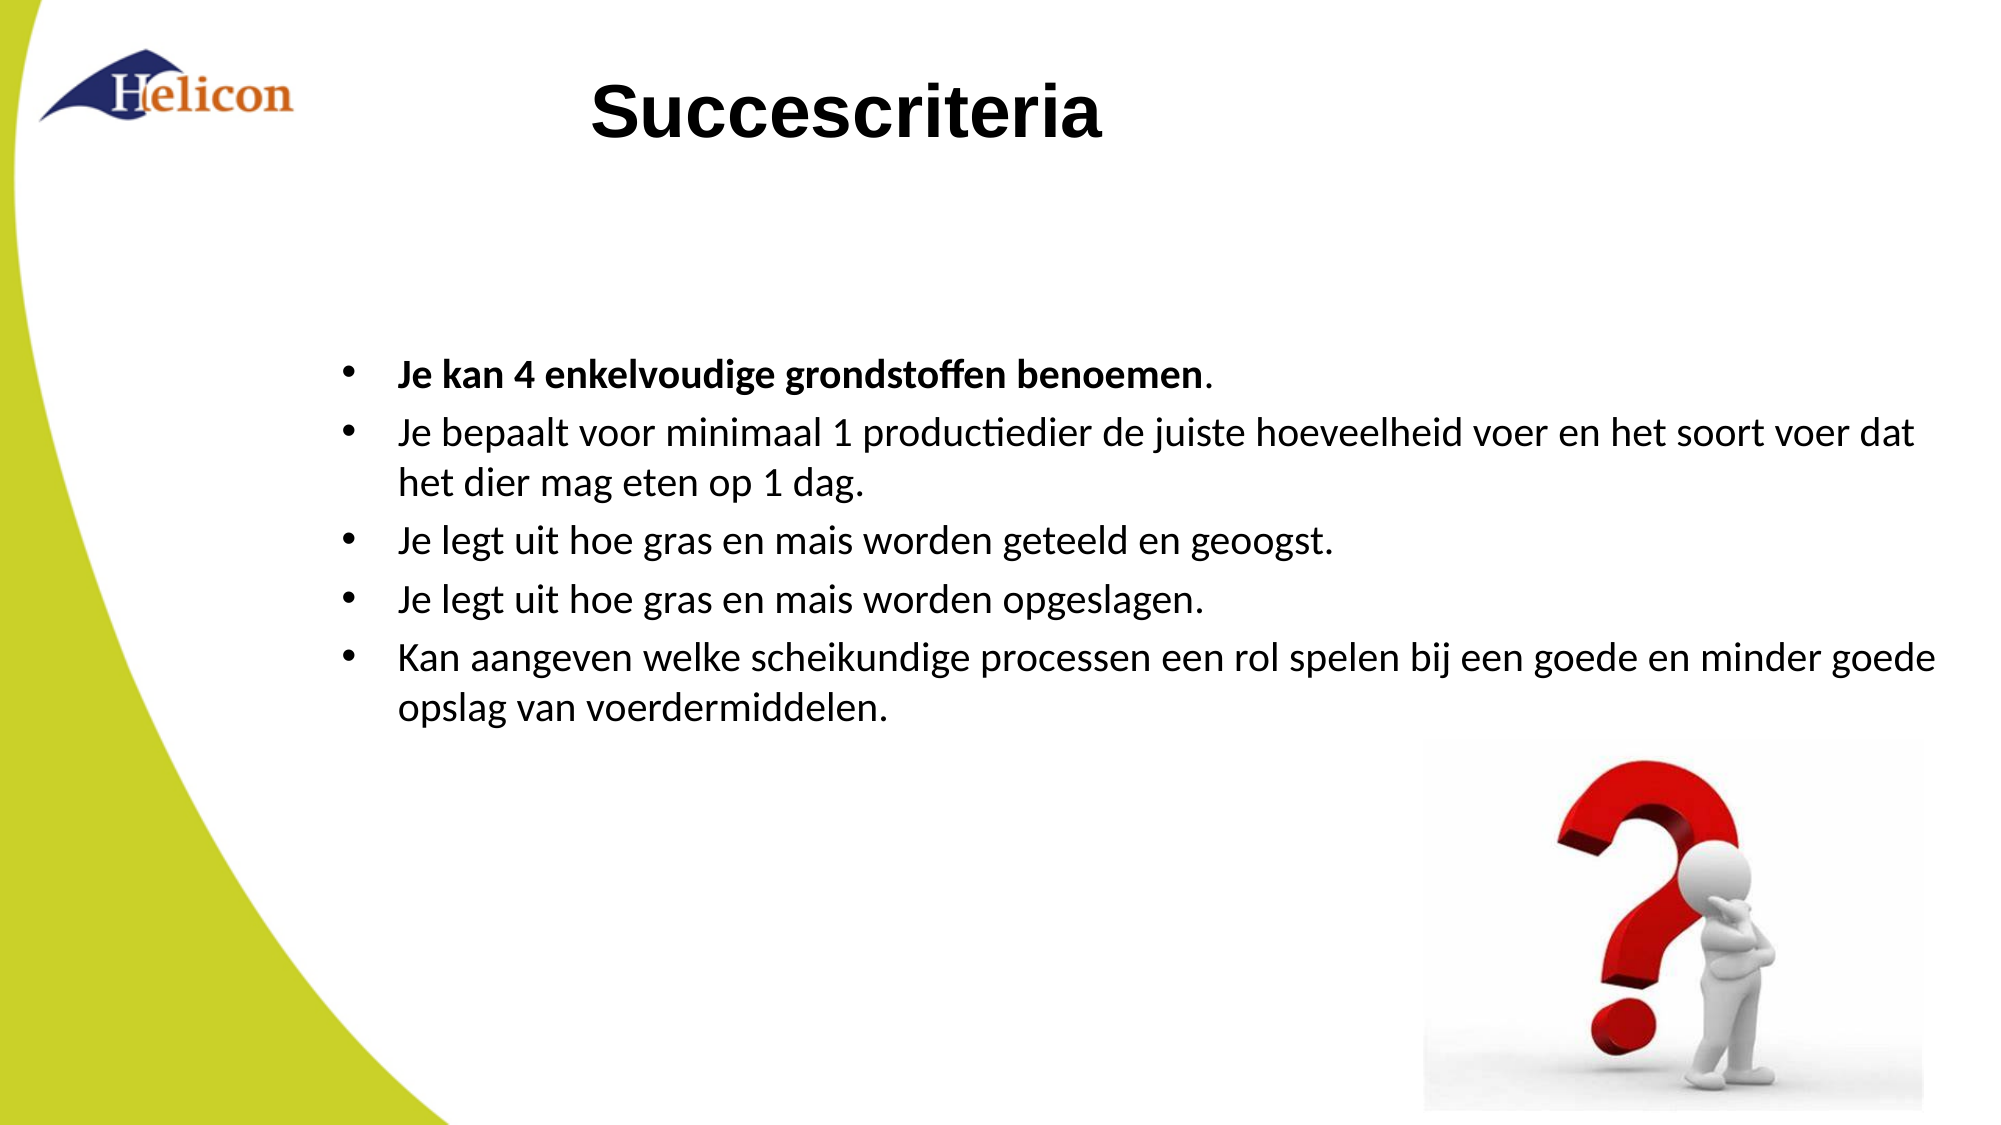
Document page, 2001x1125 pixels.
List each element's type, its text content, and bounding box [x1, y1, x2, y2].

list Je kan 4 enkelvoudige grondstoffen benoemen. Je bepaalt voor minimaal 1 productiedier de juiste hoeveelheid voer en het soort voer dat het dier mag eten op 1 dag. Je legt uit hoe gras en mais worden geteeld en geoogst. Je legt uit hoe gras en mais worden opgeslagen. Kan aangeven welke scheikundige processen een rol spelen bij een goede en minder goede opslag van voerdermiddelen. [326, 255, 1969, 1073]
title Succescriteria [497, 42, 1119, 173]
picture [0, 0, 1924, 1125]
